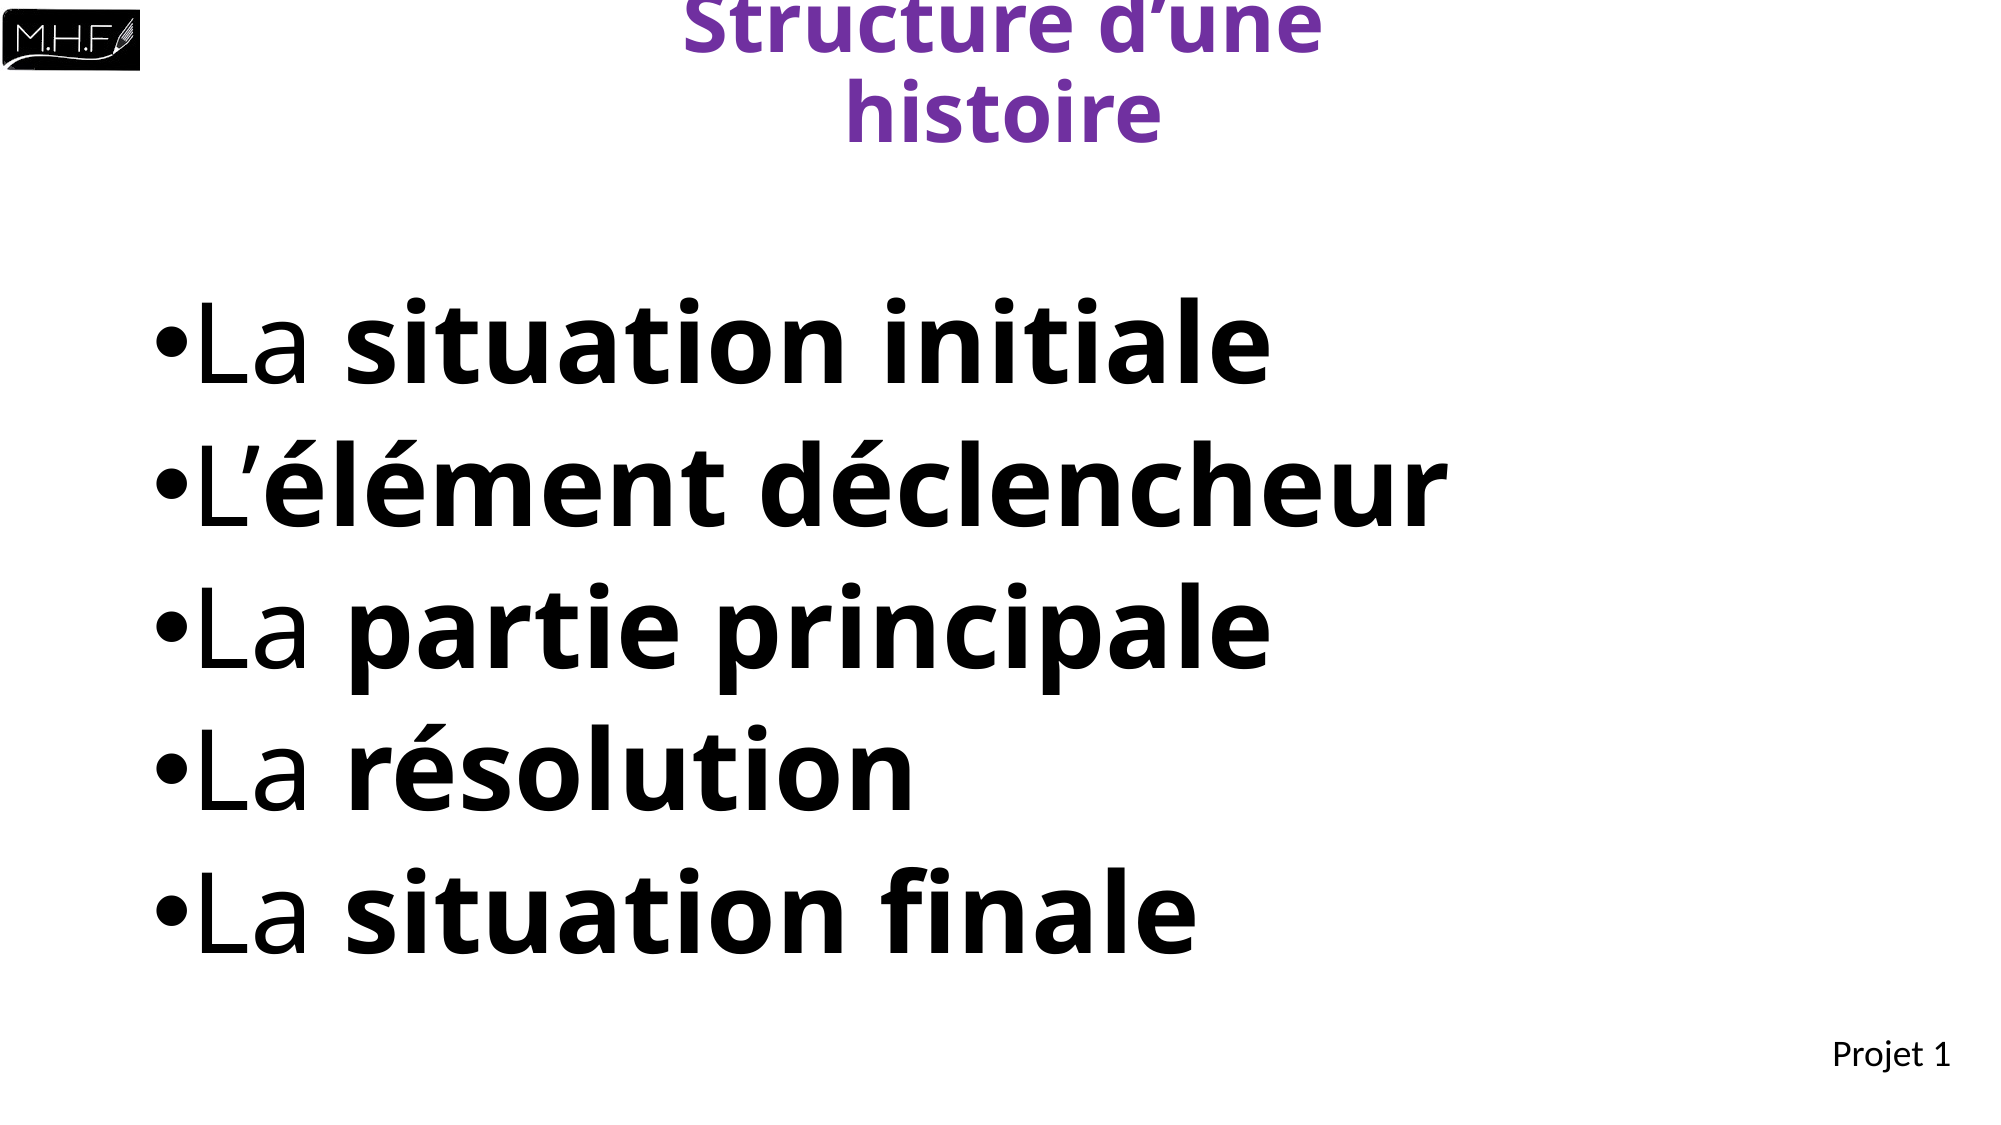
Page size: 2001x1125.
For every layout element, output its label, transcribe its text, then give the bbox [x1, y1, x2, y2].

text_box Projet 1 [1863, 1021, 1967, 1082]
list La situation initiale L’élément déclencheur La partie principale La résolution La situation finale [137, 279, 1863, 1083]
title Structure d’une histoire [596, 29, 1412, 112]
picture [0, 7, 140, 74]
